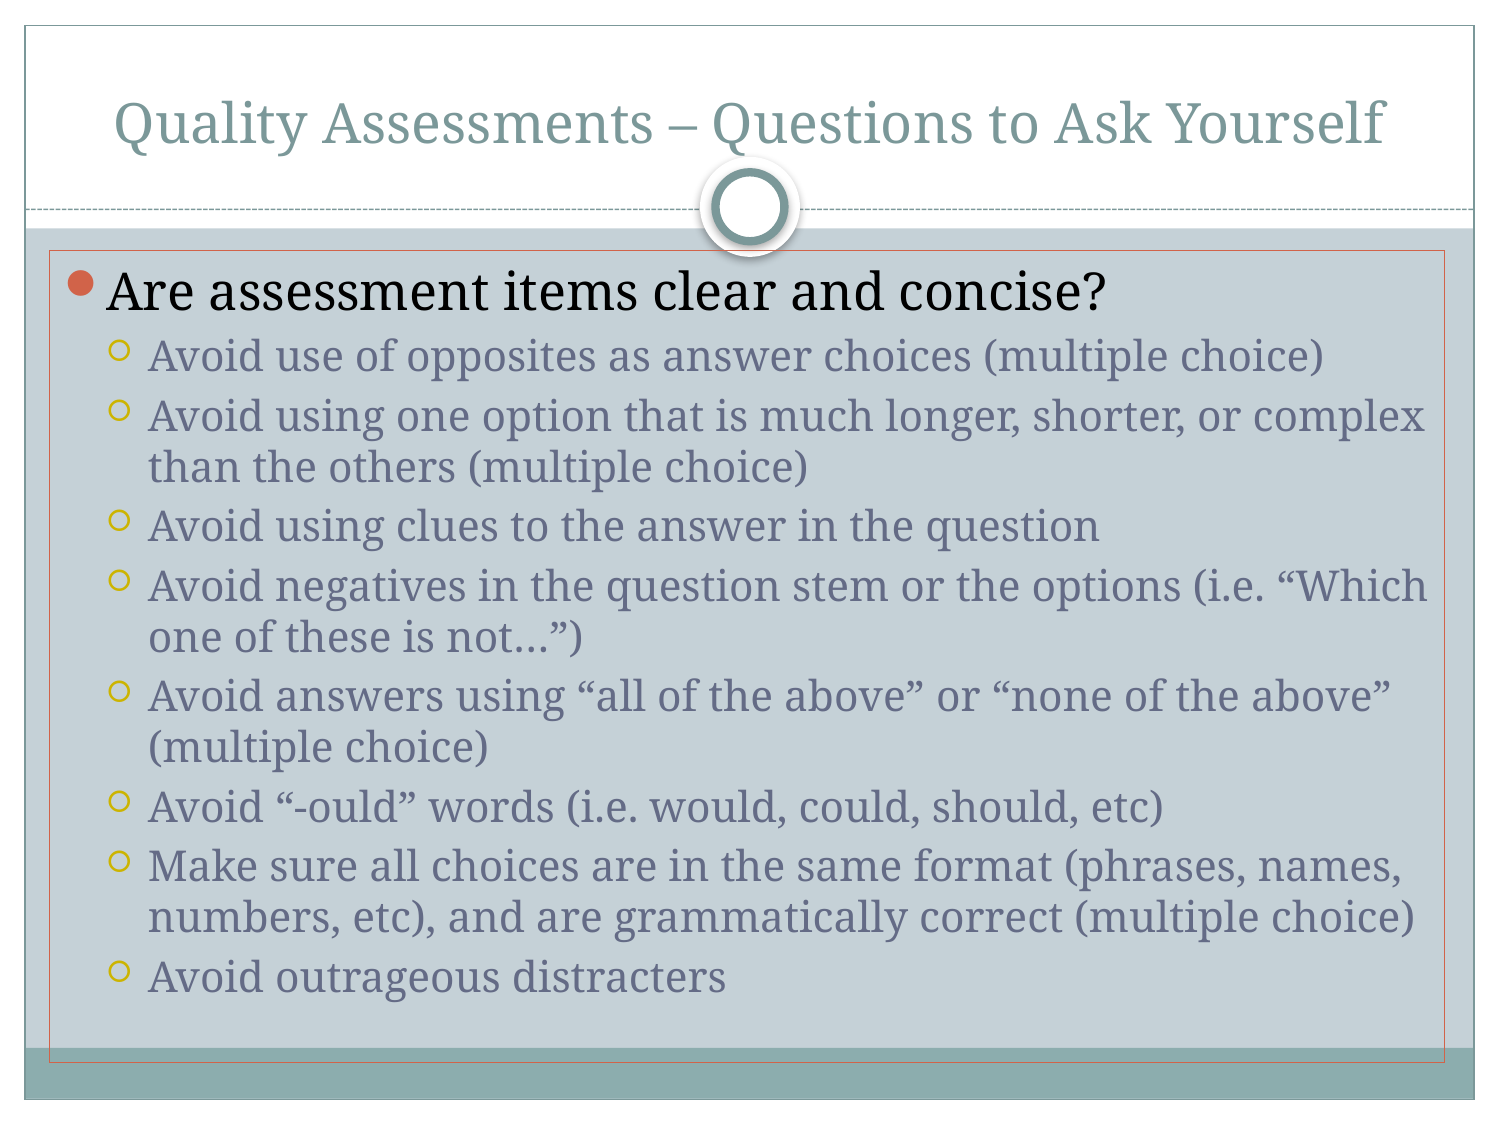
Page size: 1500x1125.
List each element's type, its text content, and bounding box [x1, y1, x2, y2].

list Are assessment items clear and concise? Avoid use of opposites as answer choices (multiple choice) Avoid using one option that is much longer, shorter, or complex than the others (multiple choice) Avoid using clues to the answer in the question Avoid negatives in the question stem or the options (i.e. “Which one of these is not…”) Avoid answers using “all of the above” or “none of the above” (multiple choice) Avoid “-ould” words (i.e. would, could, should, etc) Make sure all choices are in the same format (phrases, names, numbers, etc), and are grammatically correct (multiple choice) Avoid outrageous distracters [49, 250, 1445, 1063]
title Quality Assessments – Questions to Ask Yourself [49, 37, 1450, 162]
